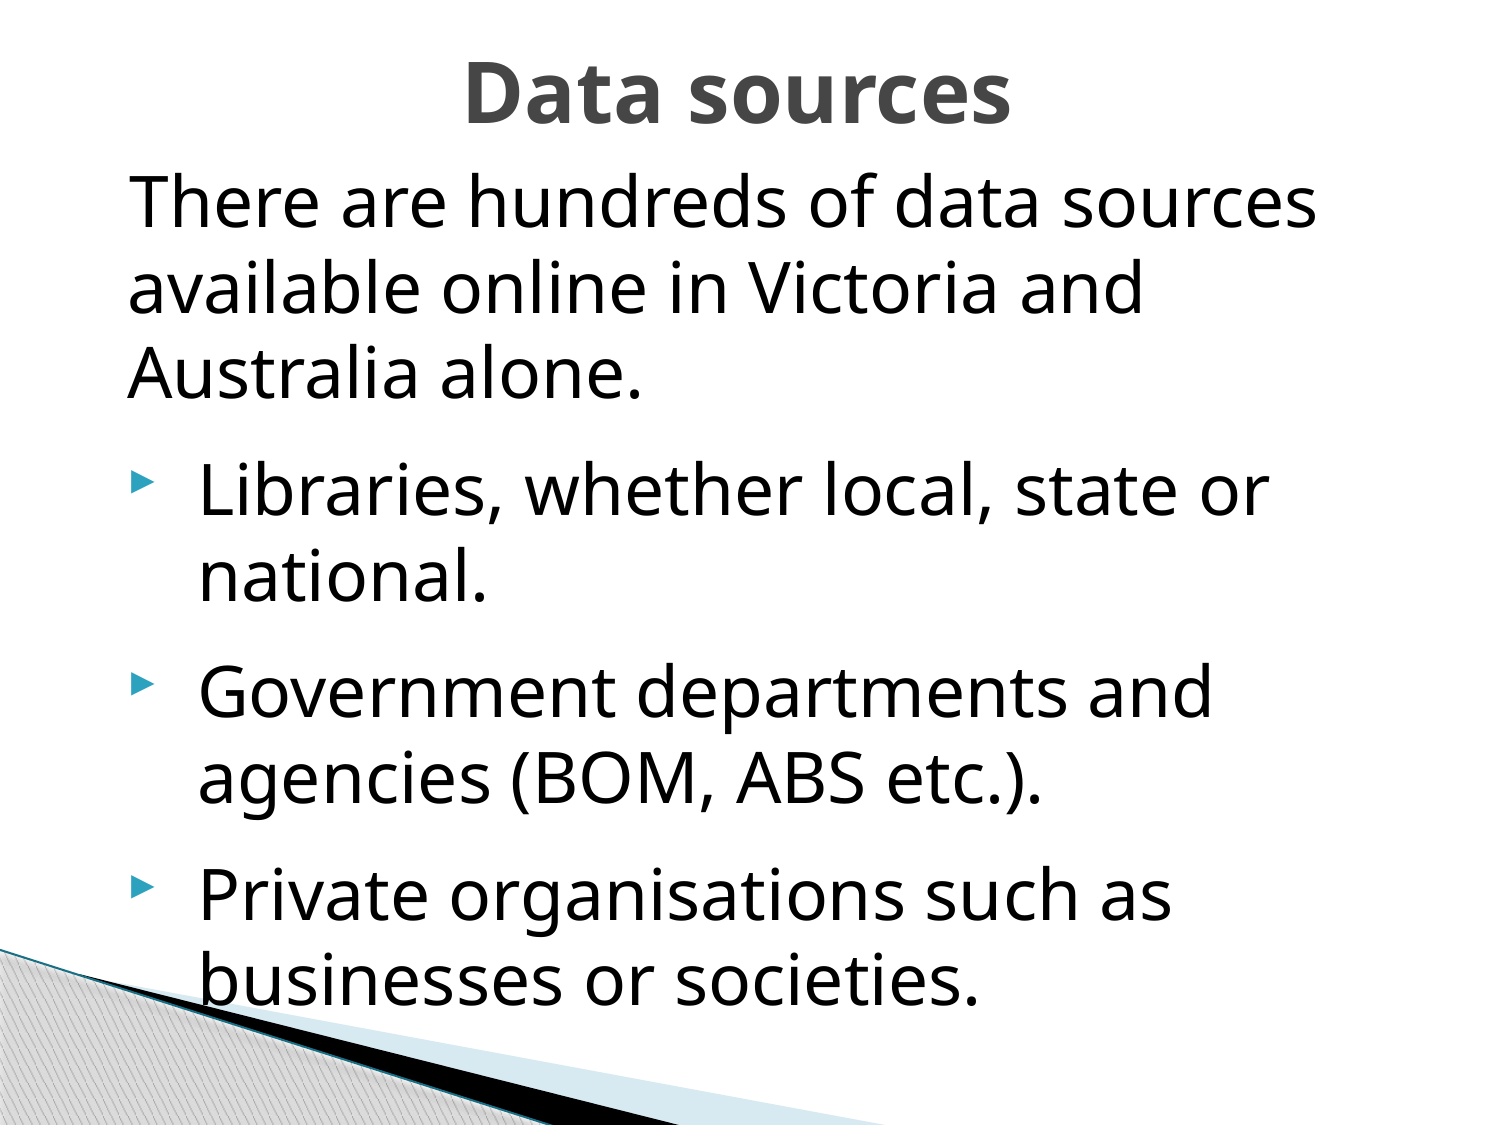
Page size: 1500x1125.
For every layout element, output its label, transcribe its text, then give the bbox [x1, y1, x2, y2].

title Data sources [100, 0, 1376, 183]
list There are hundreds of data sources available online in Victoria and Australia alone. Libraries, whether local, state or national. Government departments and agencies (BOM, ABS etc.). Private organisations such as businesses or societies. [112, 149, 1400, 1035]
